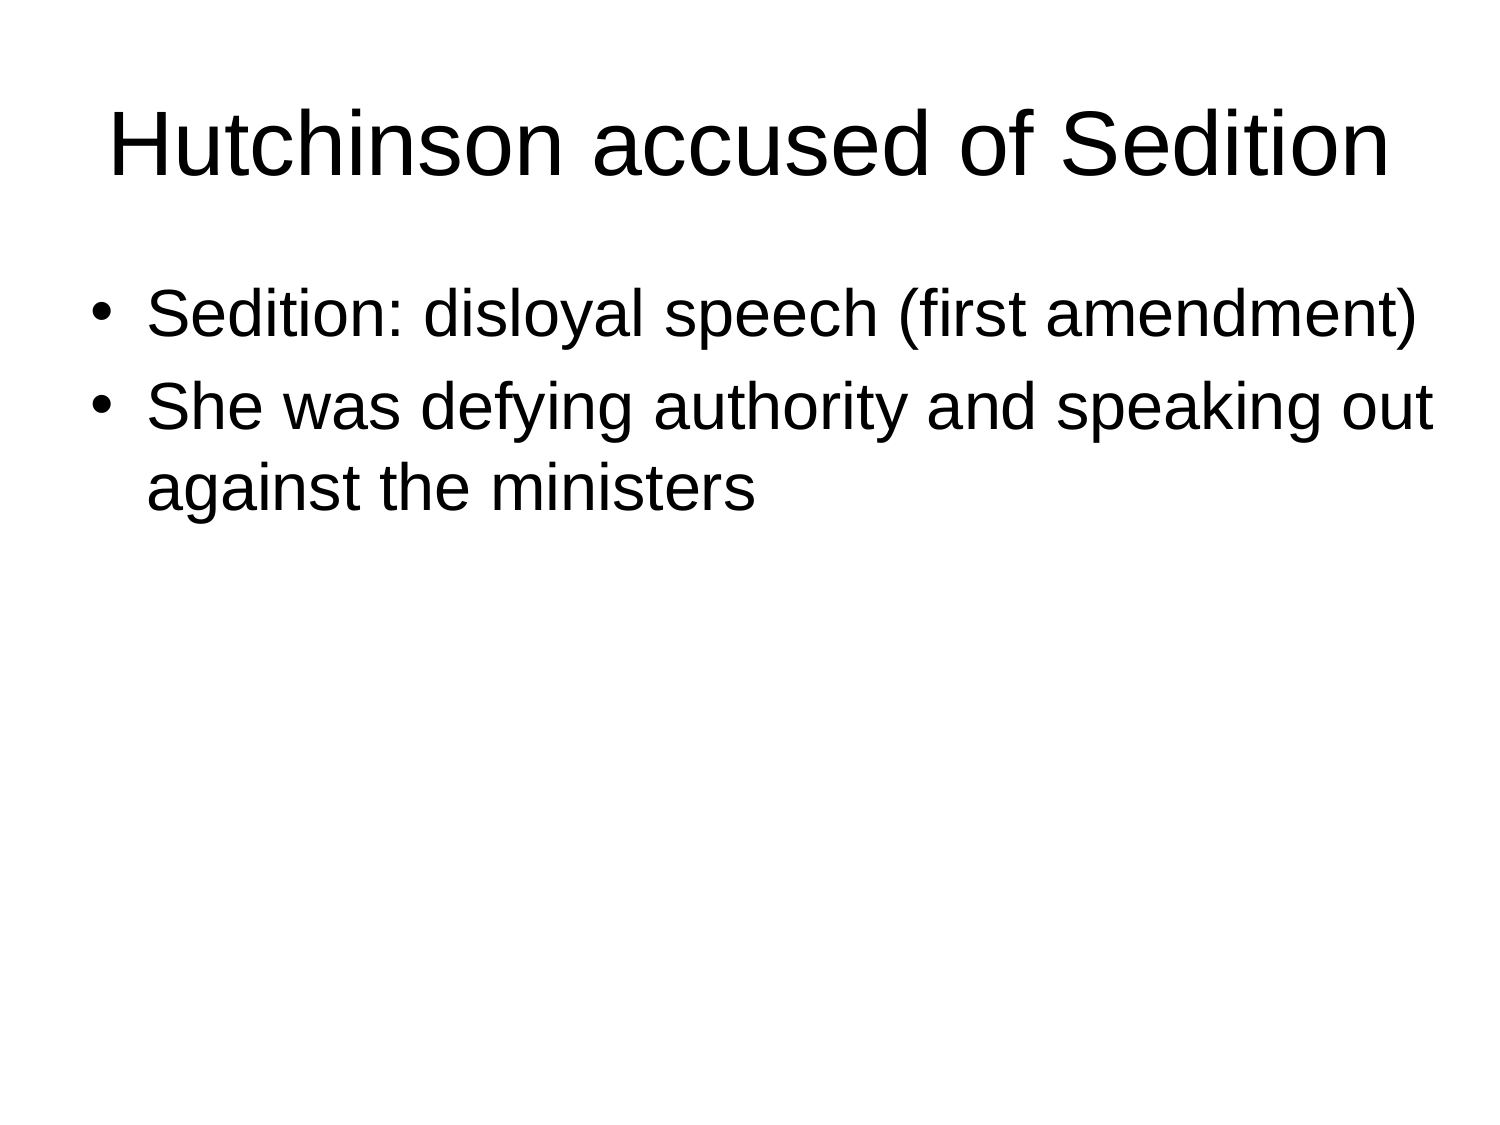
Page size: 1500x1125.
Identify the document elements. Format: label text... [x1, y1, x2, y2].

title Hutchinson accused of Sedition [75, 45, 1425, 233]
list Sedition: disloyal speech (first amendment) She was defying authority and speaking out against the ministers [75, 262, 1463, 1005]
